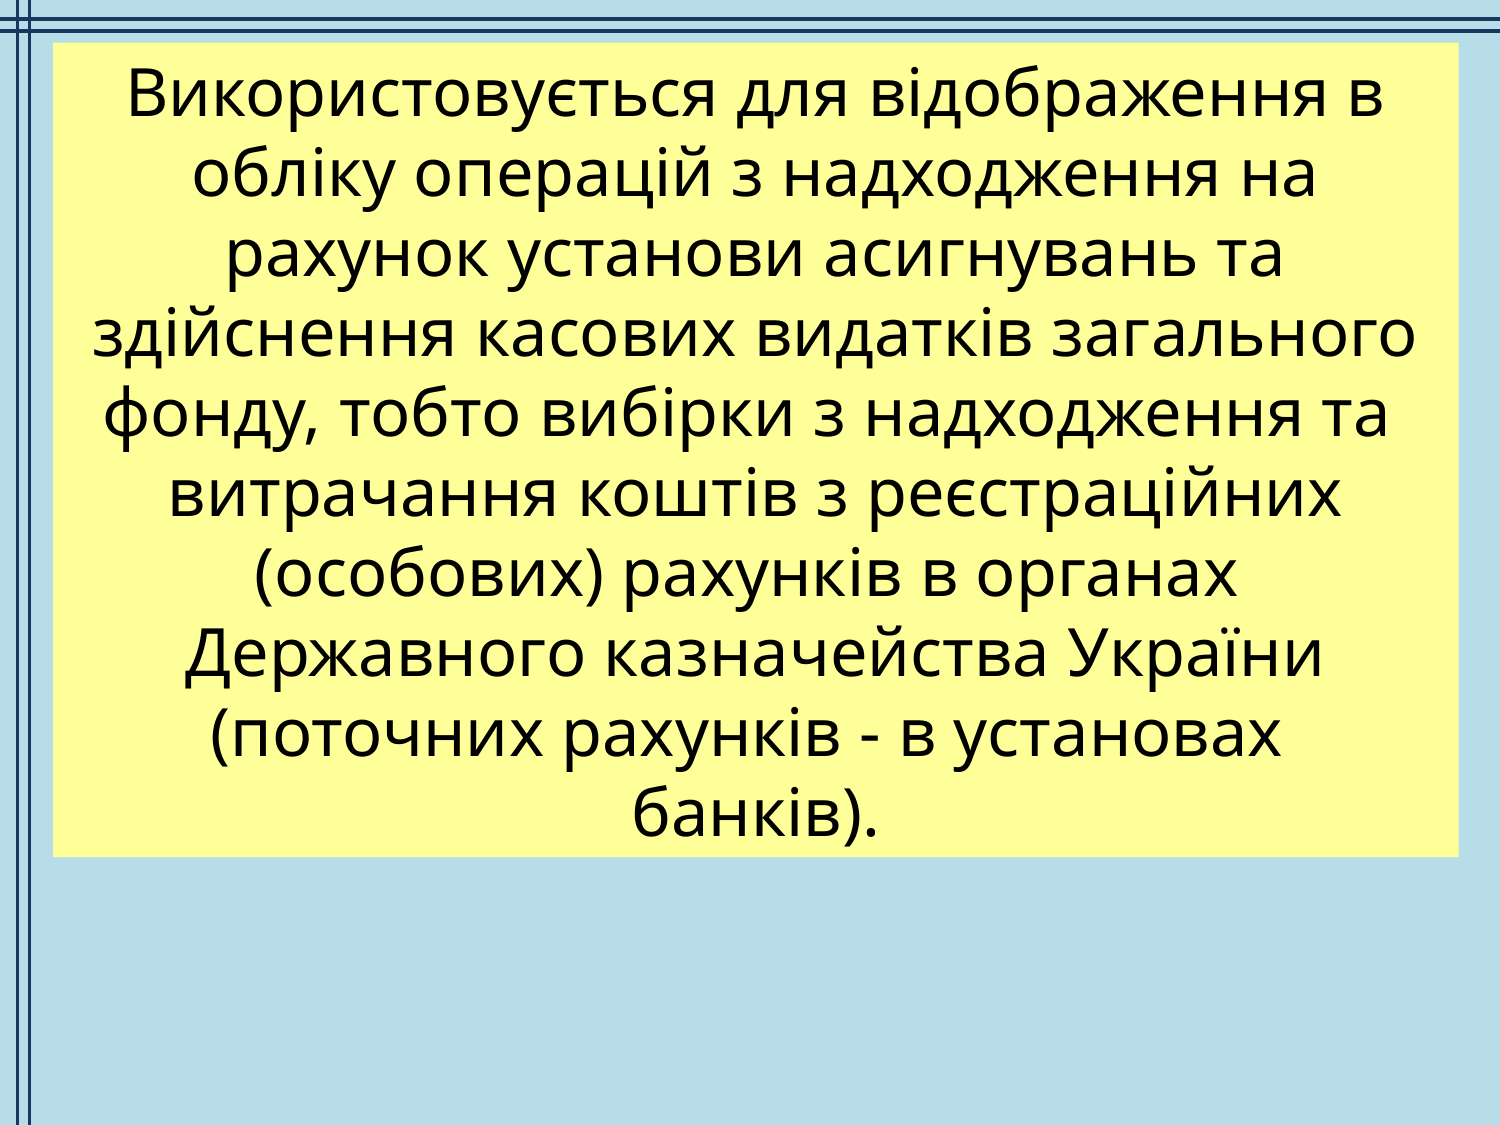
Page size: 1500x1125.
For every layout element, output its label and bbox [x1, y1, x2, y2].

text_box [0, 0, 1500, 1125]
